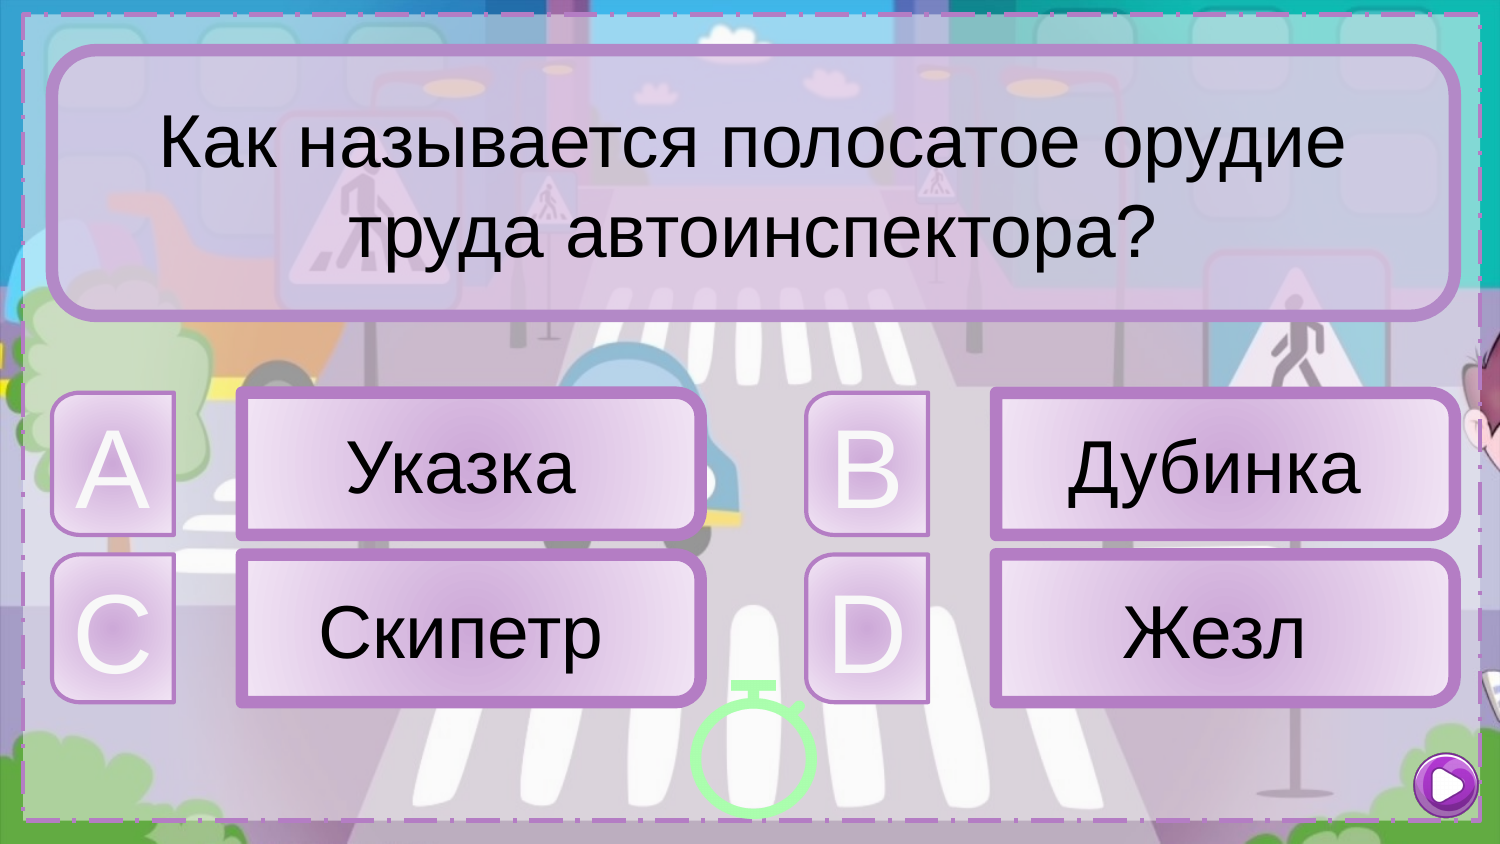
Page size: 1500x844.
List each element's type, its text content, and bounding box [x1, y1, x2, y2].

text_box Дубинка [994, 390, 1457, 538]
picture [0, 0, 1500, 844]
text_box B [804, 390, 931, 538]
text_box [21, 12, 1482, 823]
text_box Как называется полосатое орудие труда автоинспектора? [49, 48, 1457, 318]
text_box Жезл [993, 552, 1457, 705]
text_box C [49, 552, 176, 705]
text_box D [804, 552, 931, 705]
text_box Указка [239, 390, 703, 538]
text_box A [49, 390, 176, 538]
text_box Скипетр [239, 552, 703, 705]
